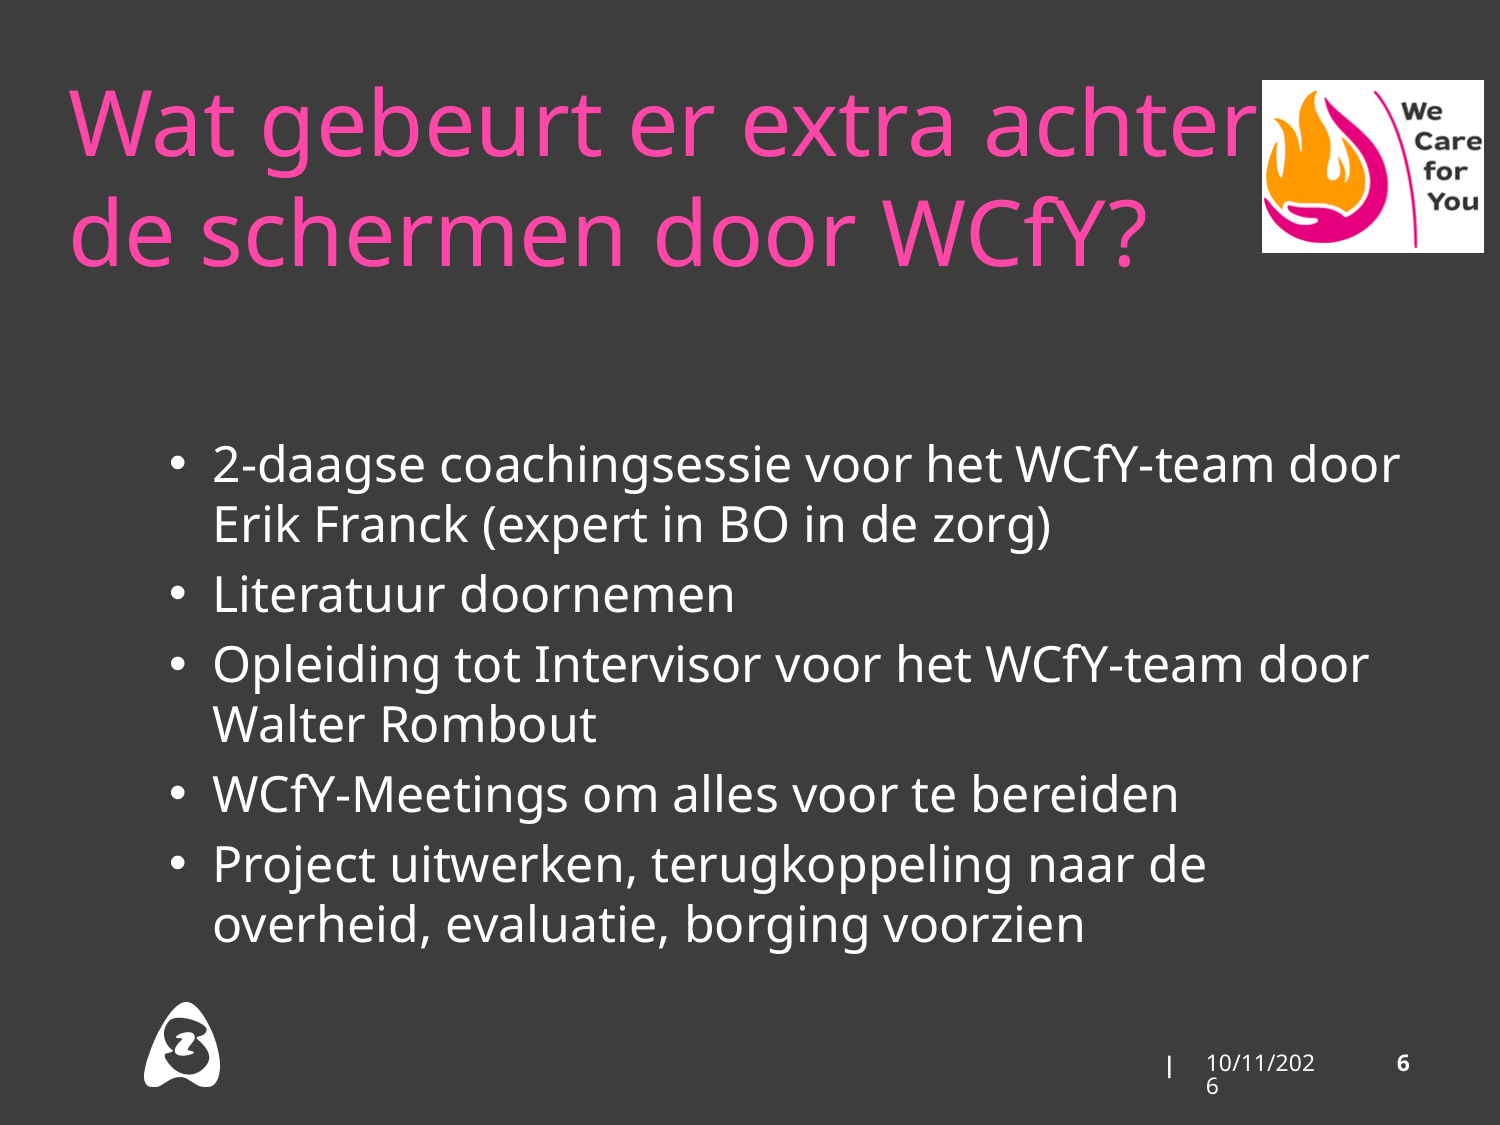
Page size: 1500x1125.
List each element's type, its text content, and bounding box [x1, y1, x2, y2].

title Wat gebeurt er extra achter de schermen door WCfY? [53, 80, 1294, 269]
list 2-daagse coachingsessie voor het WCfY-team door Erik Franck (expert in BO in de zorg) Literatuur doornemen Opleiding tot Intervisor voor het WCfY-team door Walter Rombout WCfY-Meetings om alles voor te bereiden Project uitwerken, terugkoppeling naar de overheid, evaluatie, borging voorzien [154, 355, 1425, 1076]
footer | [271, 1034, 1191, 1095]
slide_number 6 [1337, 1034, 1425, 1095]
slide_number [1191, 1034, 1337, 1095]
picture [144, 1002, 220, 1087]
picture [1262, 80, 1484, 253]
